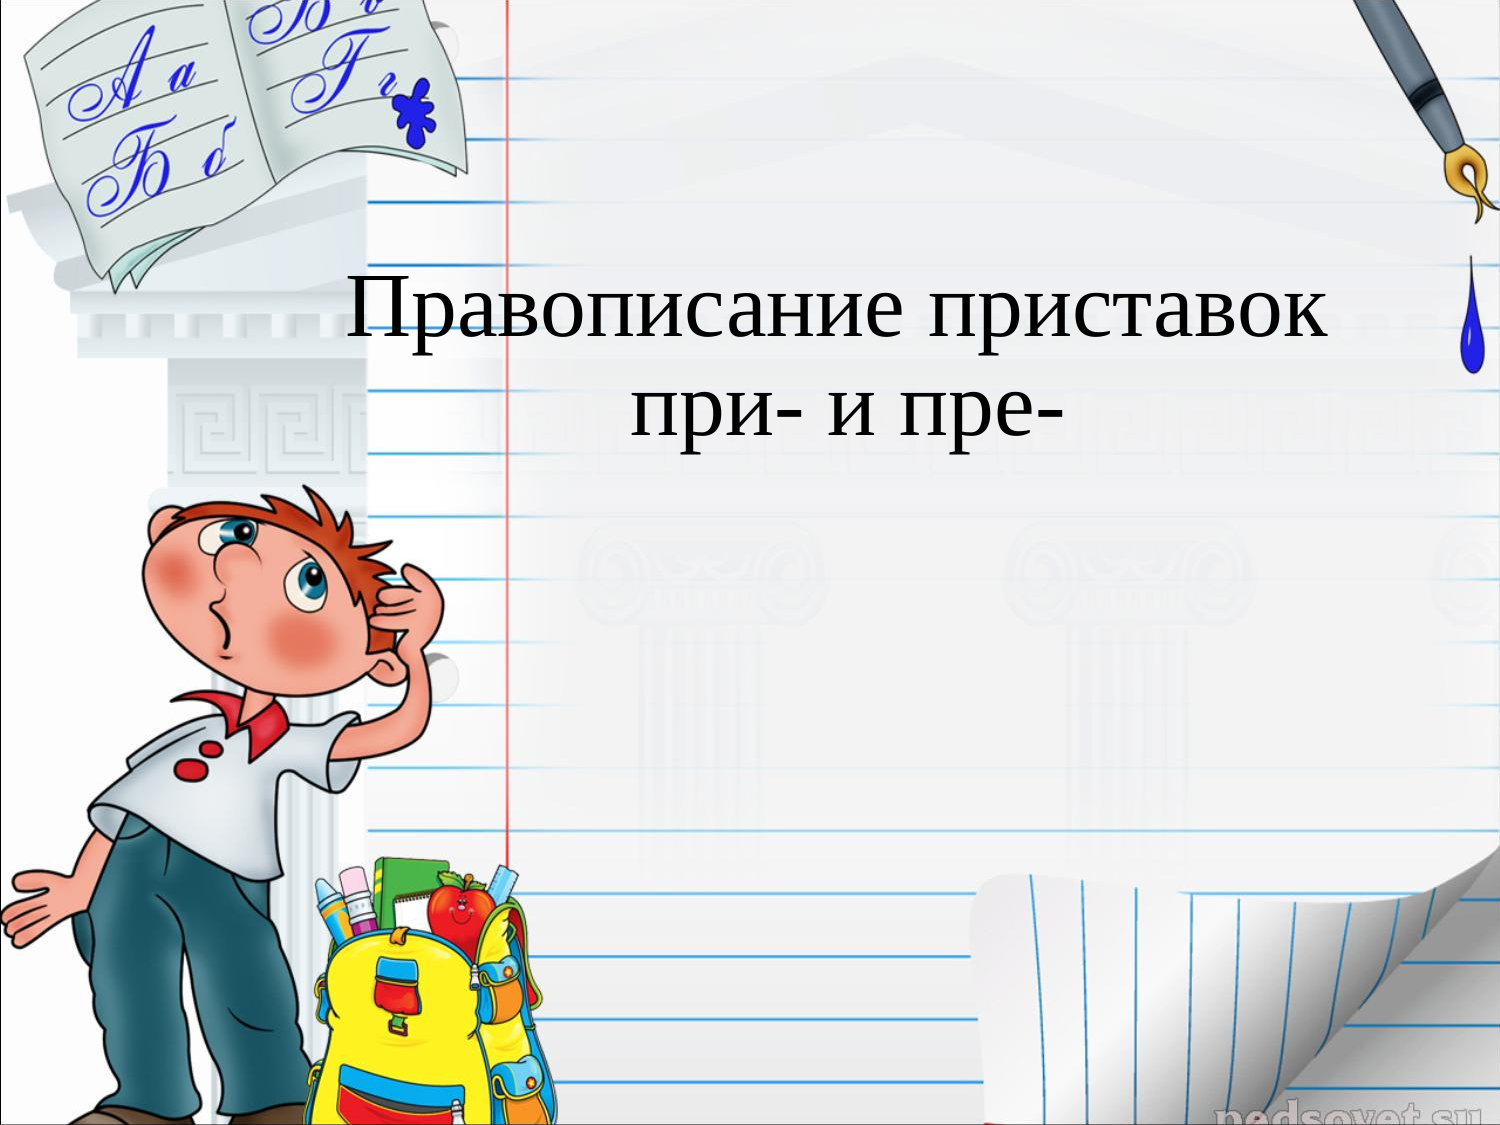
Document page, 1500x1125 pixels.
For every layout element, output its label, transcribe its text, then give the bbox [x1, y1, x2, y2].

list [75, 45, 1425, 233]
picture [0, 0, 1500, 1125]
title Правописание приставок при- и пре- [173, 262, 1500, 450]
